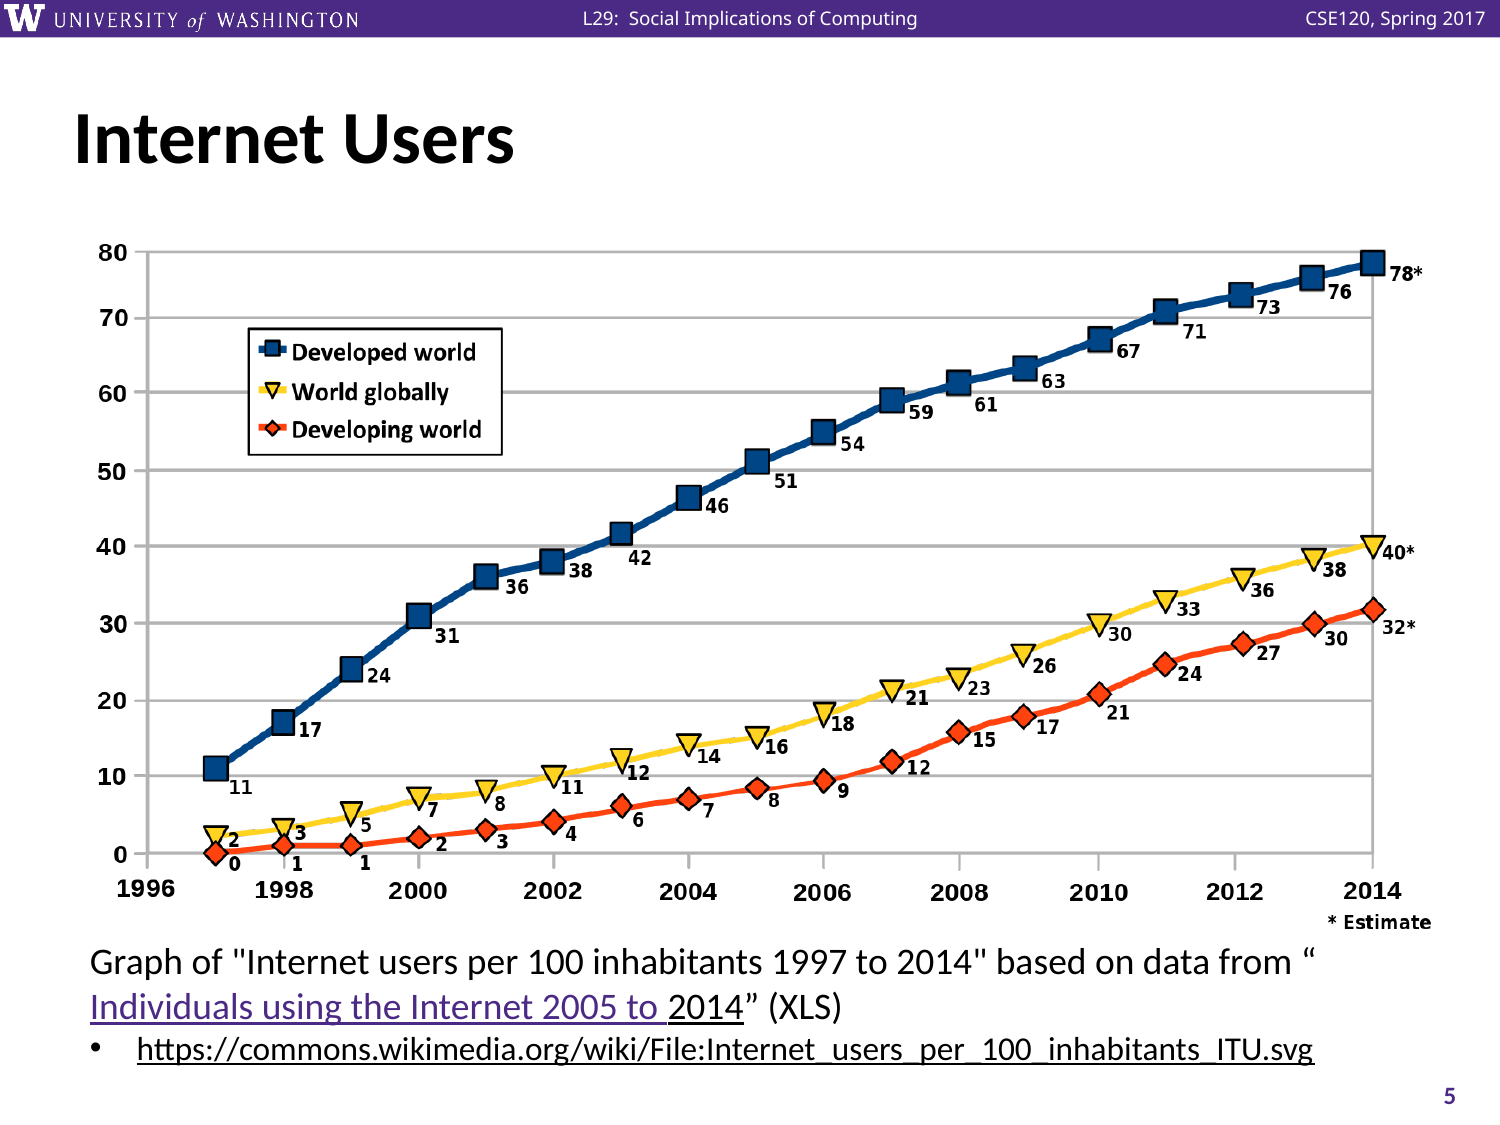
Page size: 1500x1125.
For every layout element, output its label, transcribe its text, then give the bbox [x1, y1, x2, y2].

slide_number 5 [1400, 1065, 1500, 1125]
text_box Graph of "Internet users per 100 inhabitants 1997 to 2014" based on data from “Individuals using the Internet 2005 to 2014” (XLS) https://commons.wikimedia.org/wiki/File:Internet_users_per_100_inhabitants_ITU.svg [74, 967, 1425, 1075]
picture [4, 4, 358, 32]
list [64, 209, 1438, 959]
title Internet Users [58, 71, 1438, 197]
